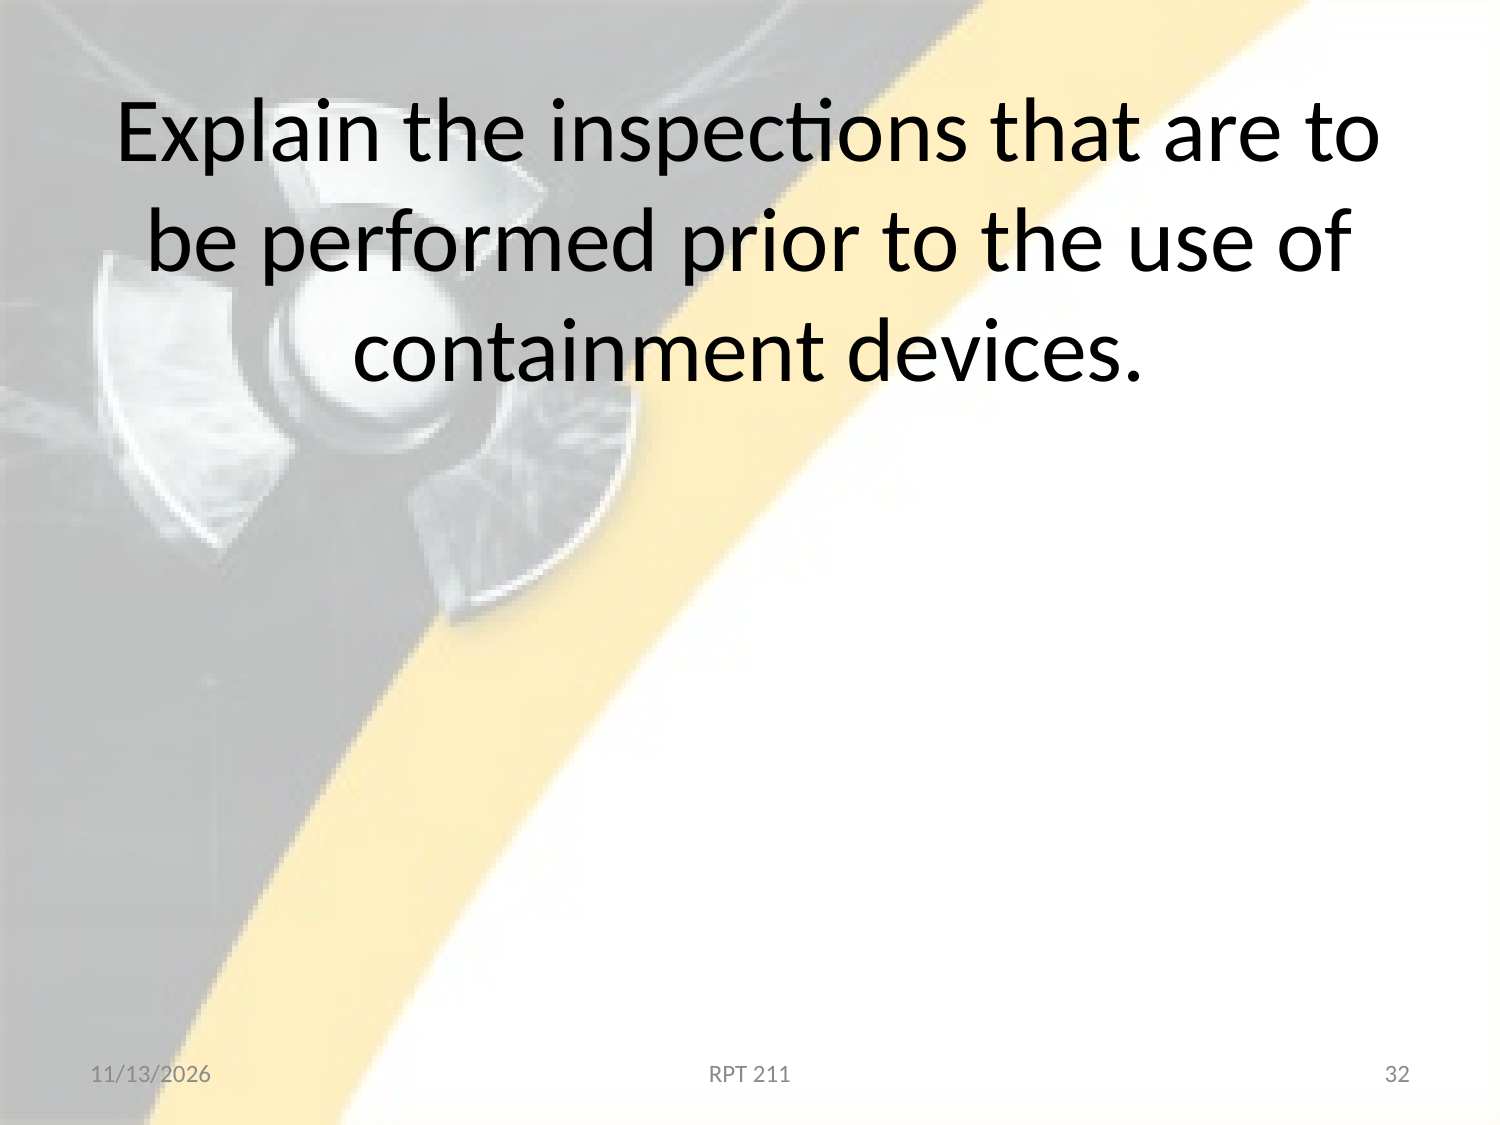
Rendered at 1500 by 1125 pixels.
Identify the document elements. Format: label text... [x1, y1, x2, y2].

footer RPT 211 [512, 1042, 988, 1103]
title Explain the inspections that are to be performed prior to the use of containment devices. [75, 45, 1425, 425]
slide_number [75, 1042, 425, 1103]
slide_number 32 [1074, 1042, 1425, 1103]
